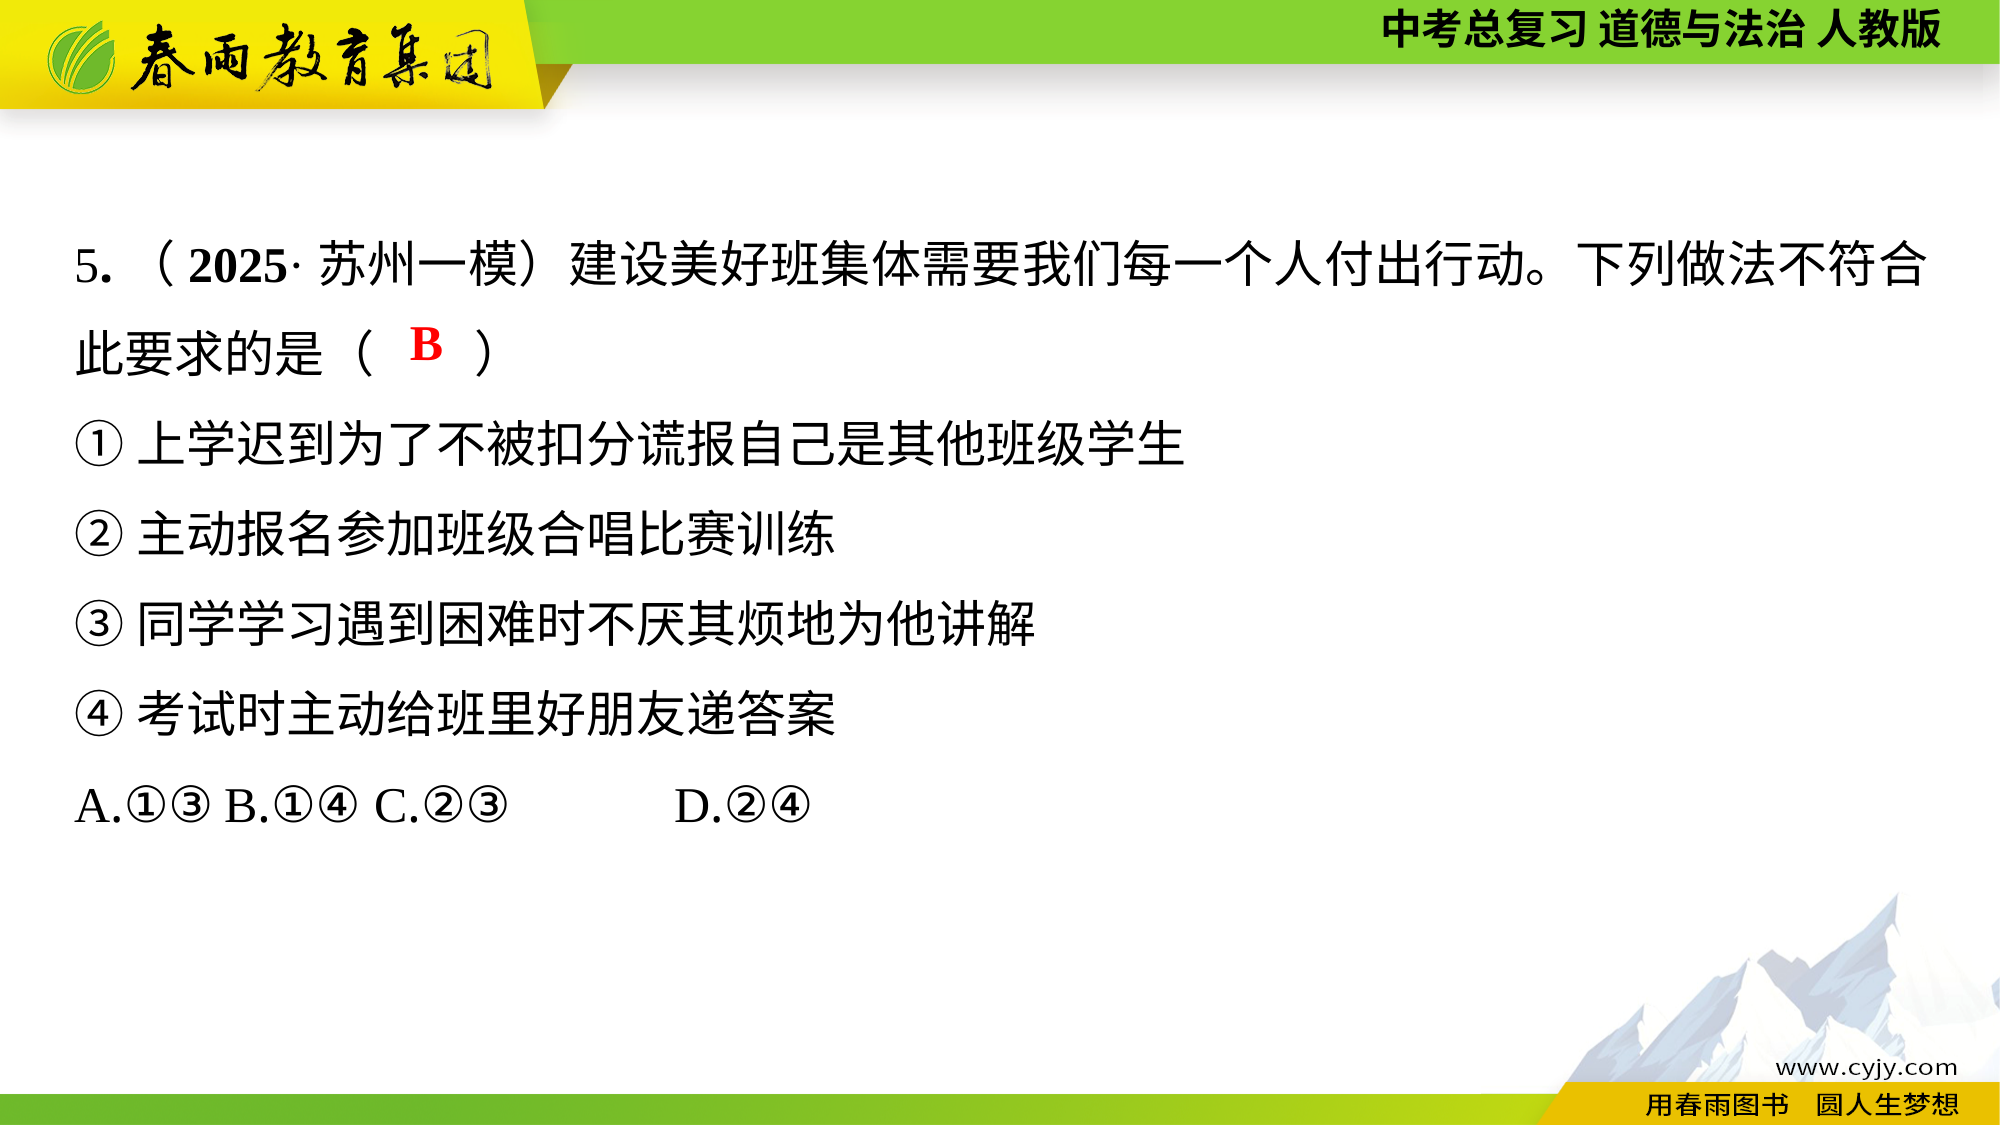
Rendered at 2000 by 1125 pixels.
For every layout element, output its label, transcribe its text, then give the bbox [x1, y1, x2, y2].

picture [0, 0, 2000, 1125]
list 5.（2025·苏州一模）建设美好班集体需要我们每一个人付出行动。下列做法不符合此要求的是（ ） ①上学迟到为了不被扣分谎报自己是其他班级学生 ②主动报名参加班级合唱比赛训练 ③同学学习遇到困难时不厌其烦地为他讲解 ④考试时主动给班里好朋友递答案 A.①③ B.①④ C.②③ D.②④ [59, 194, 1944, 846]
text_box B [395, 302, 459, 378]
